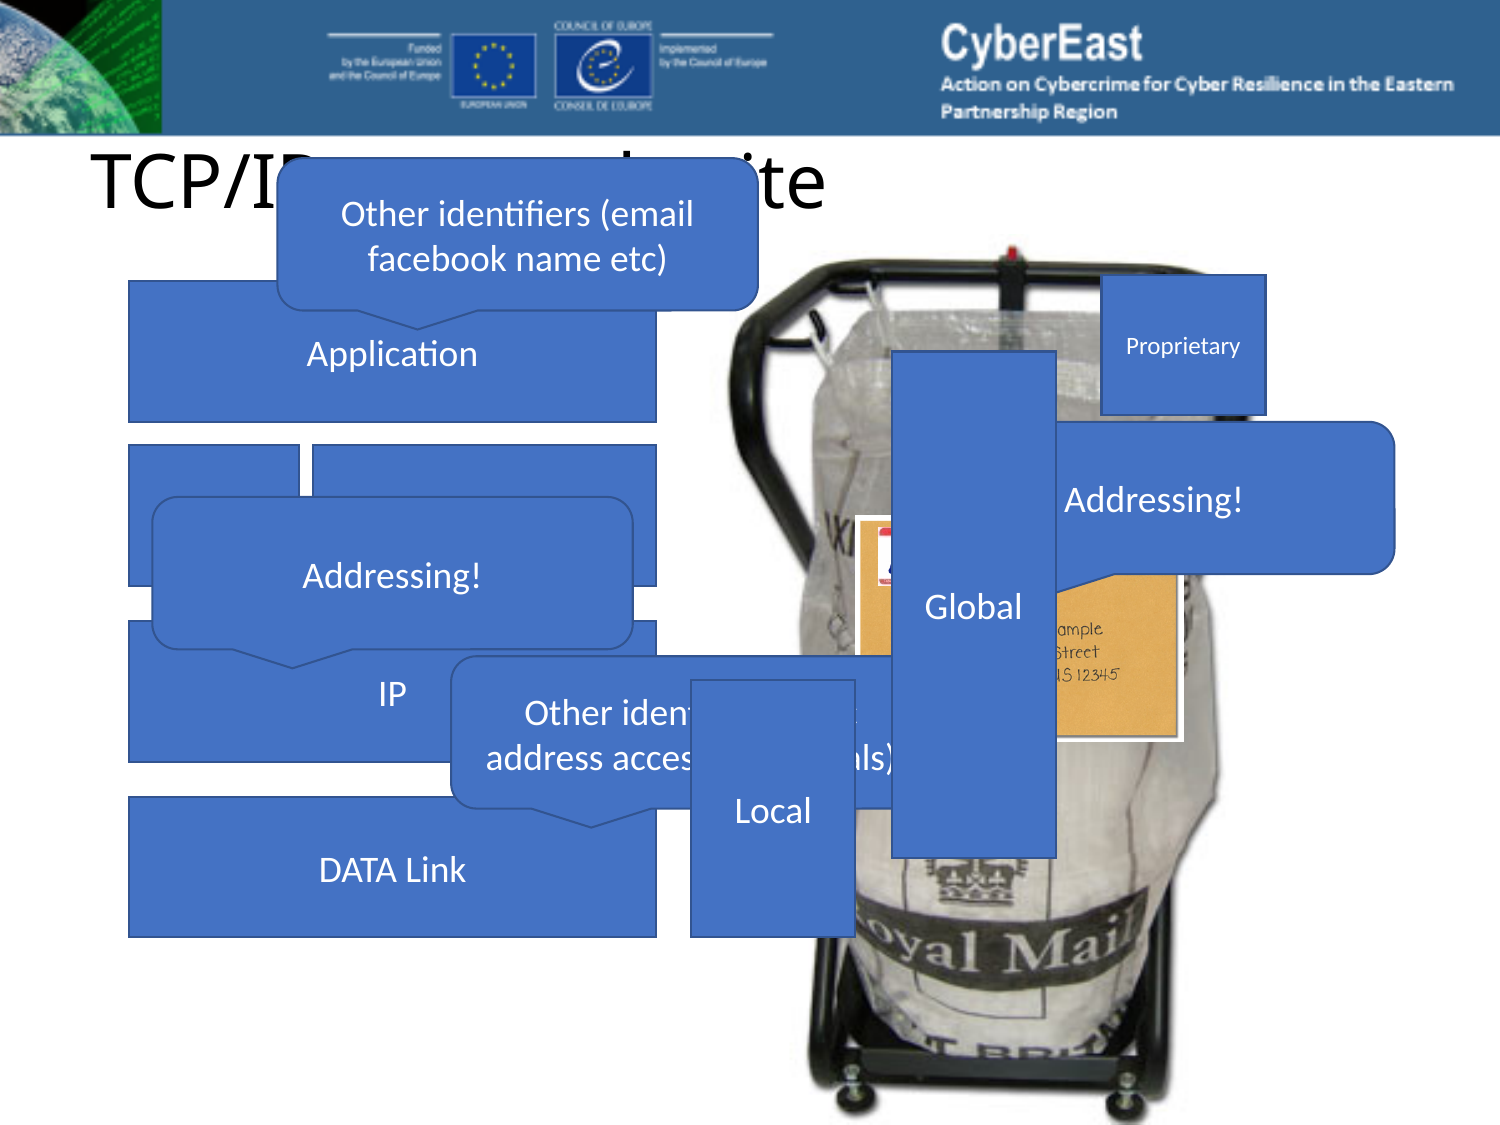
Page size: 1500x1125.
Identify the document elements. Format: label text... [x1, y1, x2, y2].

text_box UDP [128, 444, 300, 587]
picture [0, 0, 1500, 1125]
text_box Other identifiers (mac address access credentials) [450, 655, 691, 829]
text_box Other identifiers (email facebook name etc) [276, 157, 759, 331]
text_box TCP/IP protocol suite [74, 45, 1425, 233]
text_box Addressing! [151, 495, 634, 670]
text_box IP [128, 620, 657, 763]
text_box Addressing! [1313, 420, 1396, 576]
text_box Application [128, 280, 657, 423]
text_box DATA Link [128, 796, 657, 938]
text_box TCP [312, 444, 657, 587]
